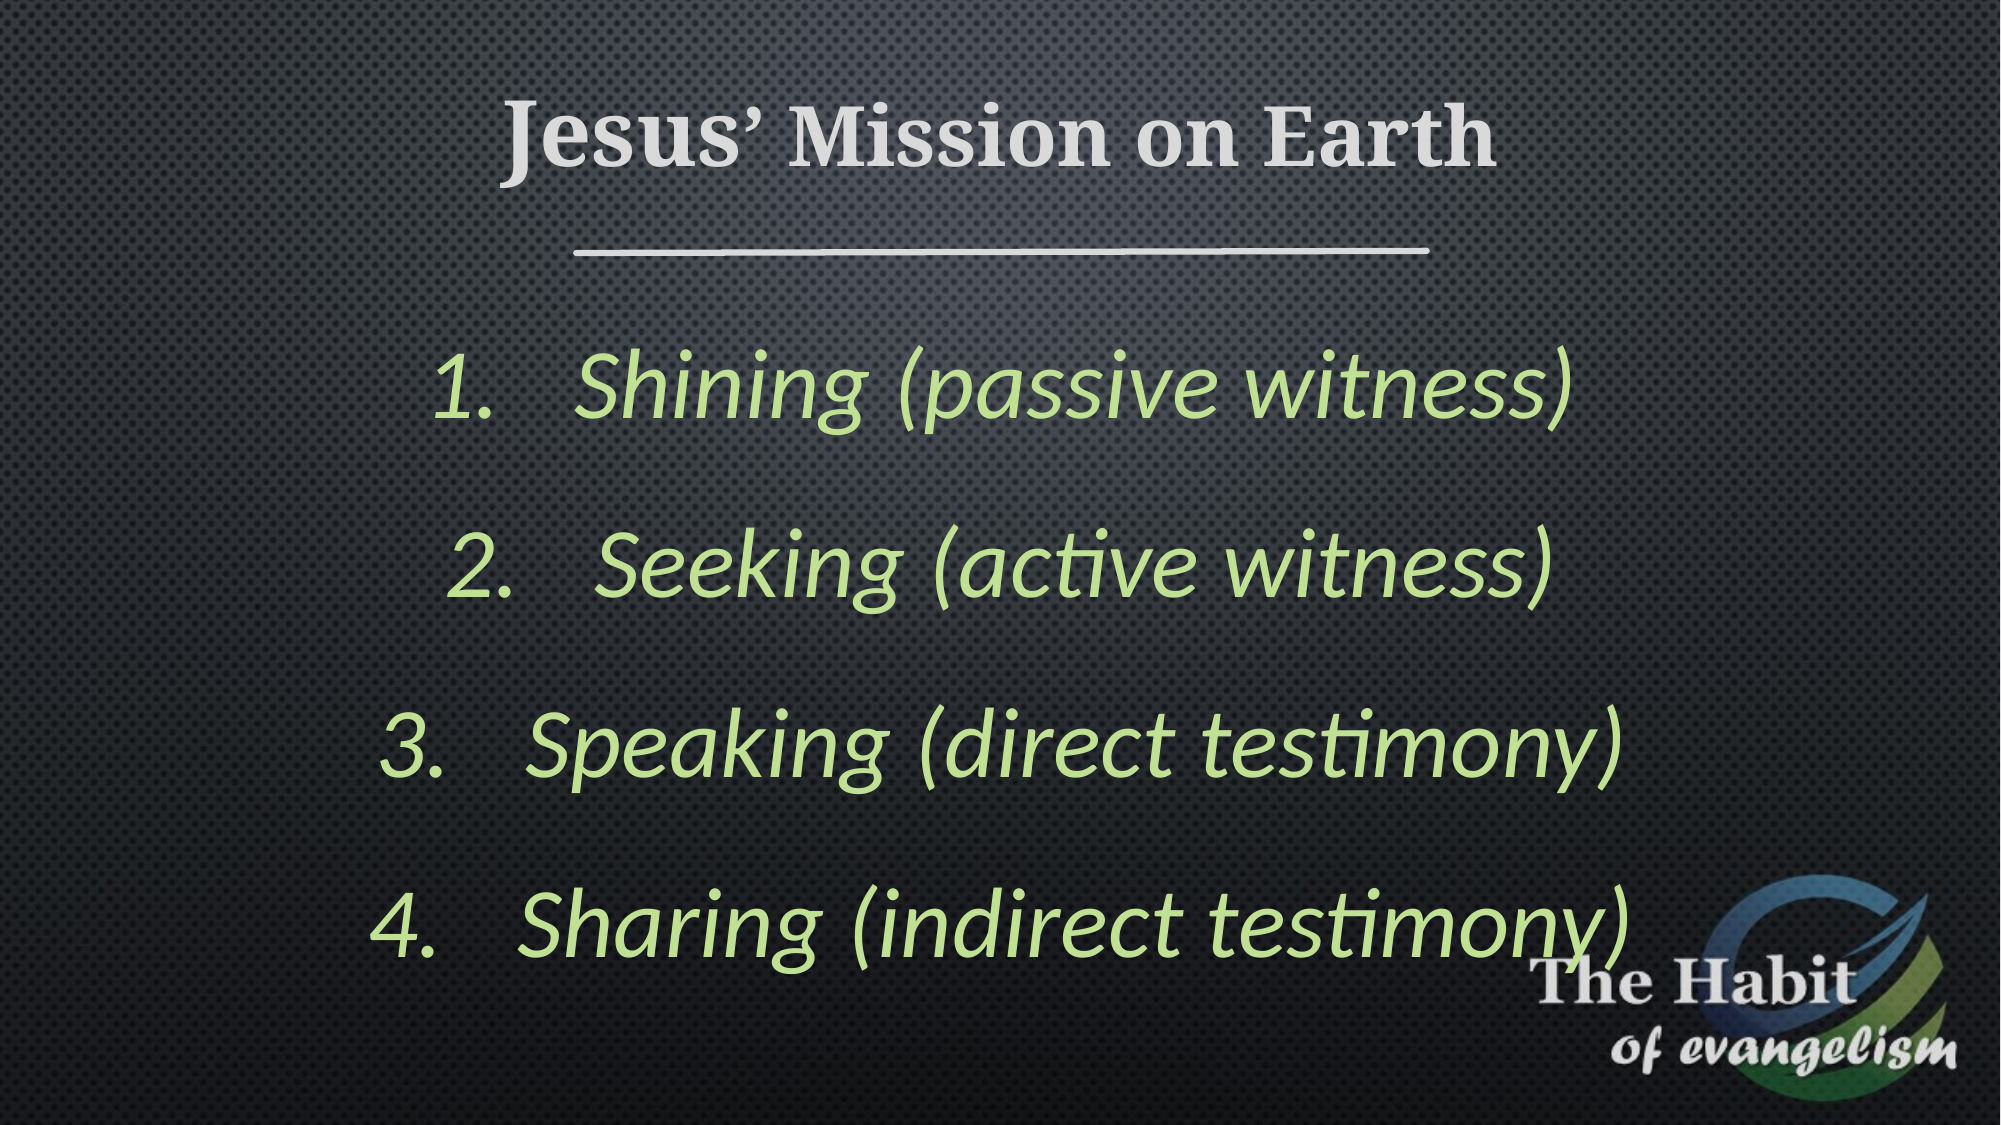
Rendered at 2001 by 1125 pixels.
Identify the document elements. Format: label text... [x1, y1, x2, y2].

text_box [575, 250, 1427, 254]
text_box Shining (passive witness) Seeking (active witness) Speaking (direct testimony) Sharing (indirect testimony) [162, 250, 1840, 986]
text_box Jesus’ Mission on Earth [23, 67, 1980, 192]
picture [0, 0, 2001, 1125]
